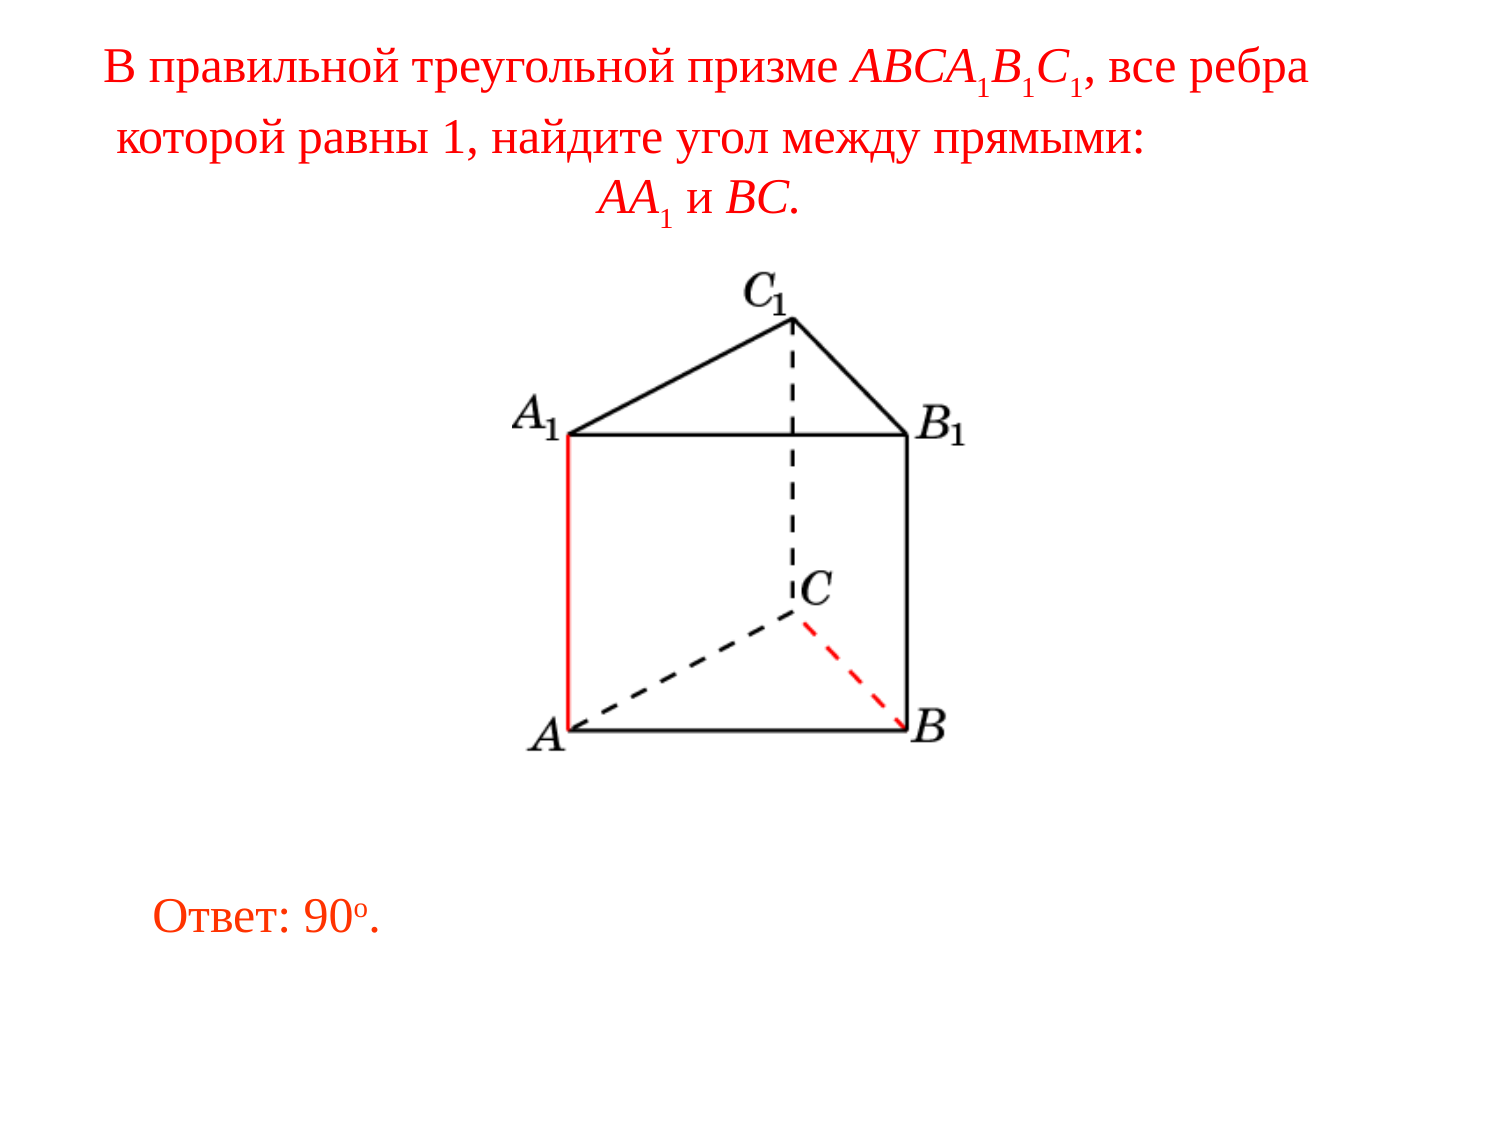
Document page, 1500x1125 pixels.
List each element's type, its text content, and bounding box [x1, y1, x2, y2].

text_box Ответ: 90o. [137, 874, 638, 950]
picture [512, 262, 969, 765]
text_box В правильной треугольной призме ABCA1B1C1, все ребра которой равны 1, найдите угол между прямыми: AA1 и BC. [62, 24, 1350, 242]
